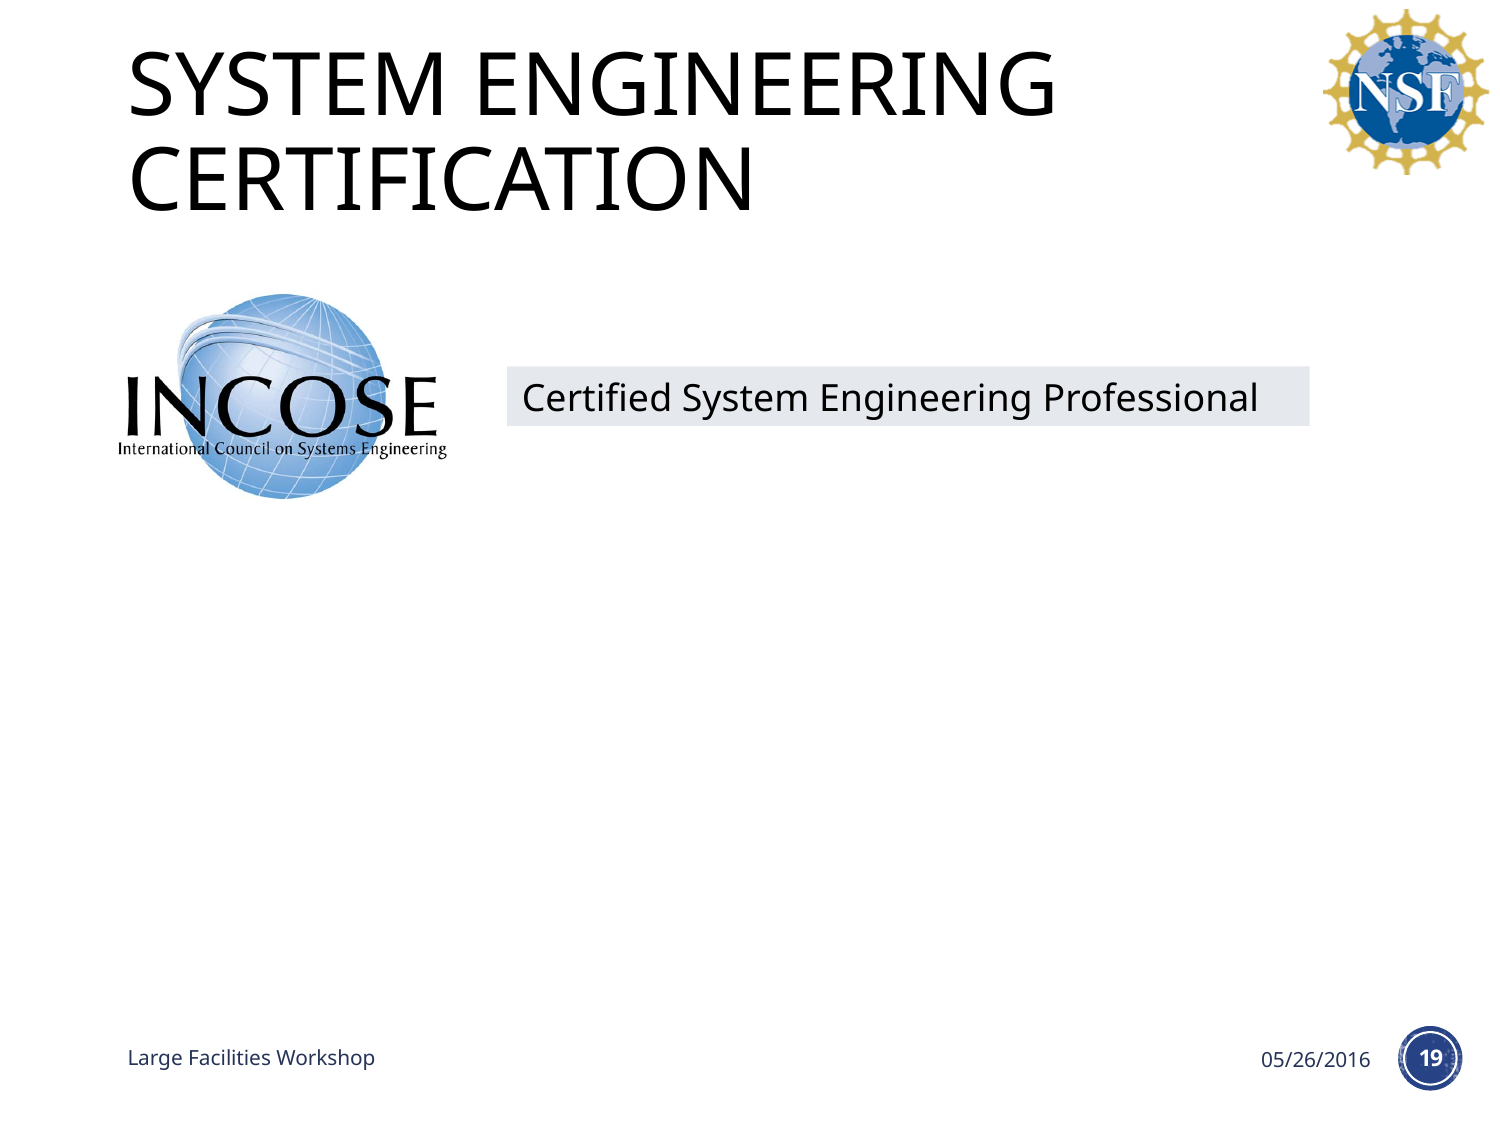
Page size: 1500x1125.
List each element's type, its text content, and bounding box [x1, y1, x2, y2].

footer Large Facilities Workshop [112, 1028, 891, 1089]
picture [1323, 9, 1490, 175]
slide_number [982, 1028, 1386, 1089]
picture [112, 290, 453, 503]
title System engineering Certification [112, 79, 1388, 190]
slide_number 19 [1391, 1028, 1471, 1089]
text_box Certified System Engineering Professional [507, 366, 1310, 426]
